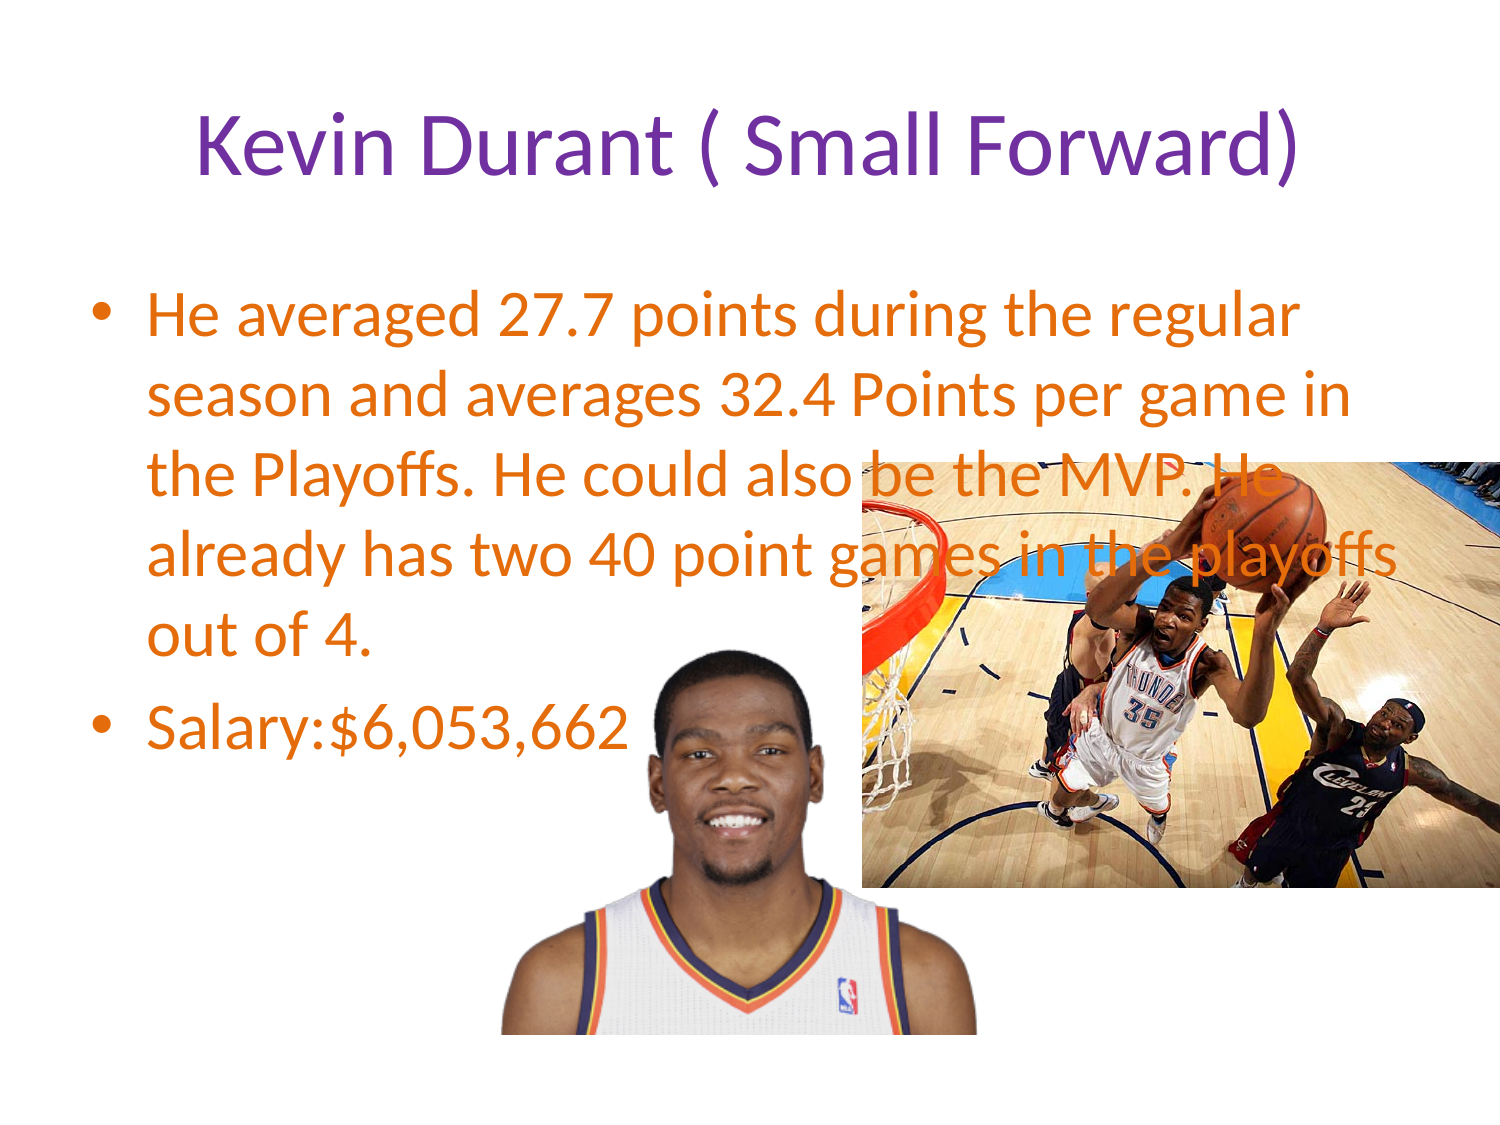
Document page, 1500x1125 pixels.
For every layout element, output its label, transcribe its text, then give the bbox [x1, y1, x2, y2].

picture [462, 462, 1500, 1035]
list He averaged 27.7 points during the regular season and averages 32.4 Points per game in the Playoffs. He could also be the MVP. He already has two 40 point games in the playoffs out of 4. Salary:$6,053,662 [75, 262, 1425, 1005]
title Kevin Durant ( Small Forward) [75, 45, 1425, 233]
